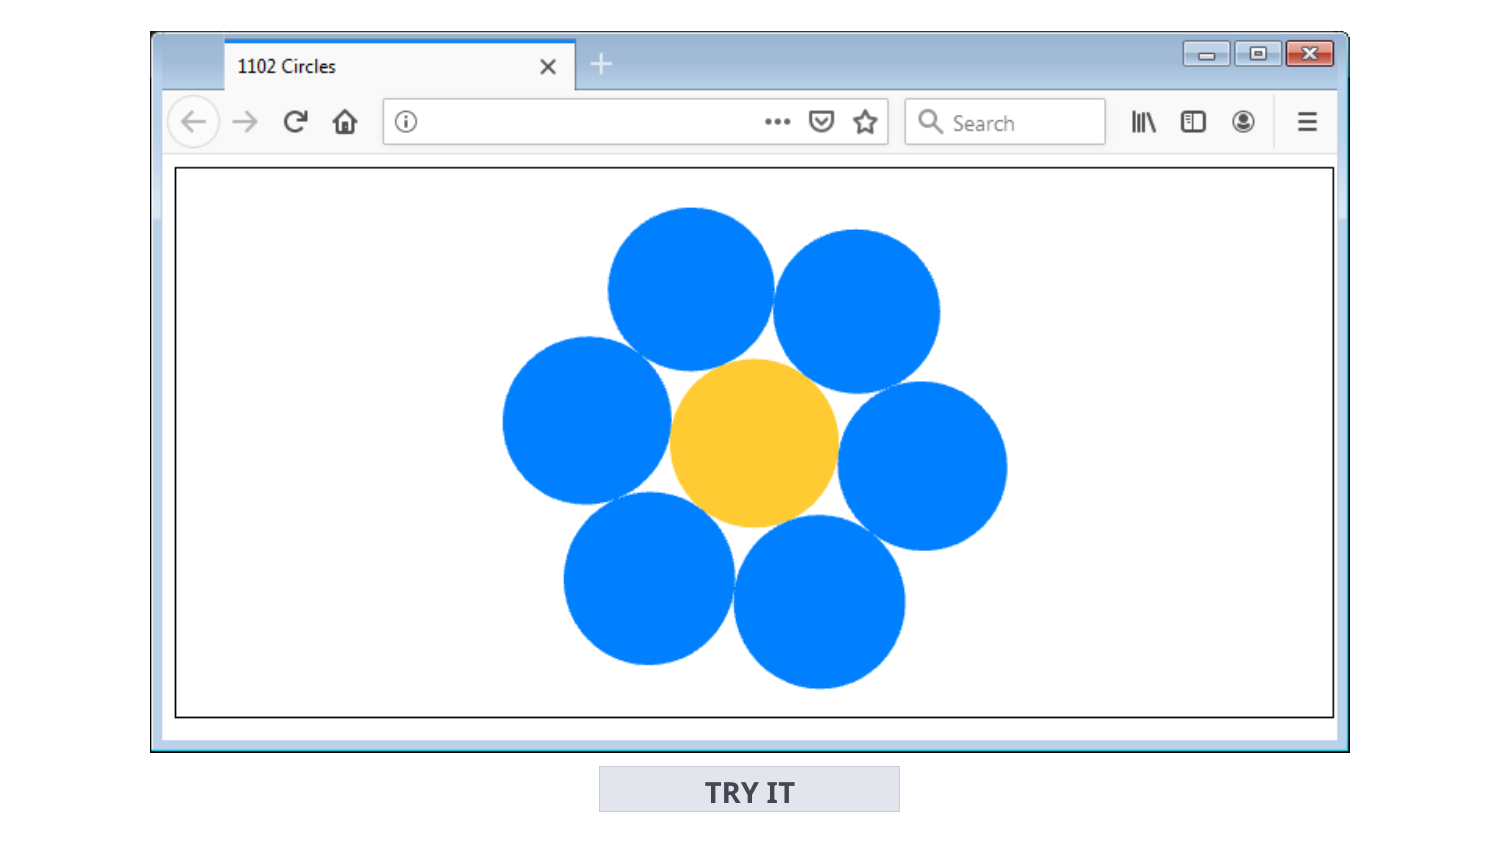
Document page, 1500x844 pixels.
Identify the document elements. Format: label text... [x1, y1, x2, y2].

text_box TRY IT [599, 766, 900, 812]
picture [149, 31, 1351, 753]
